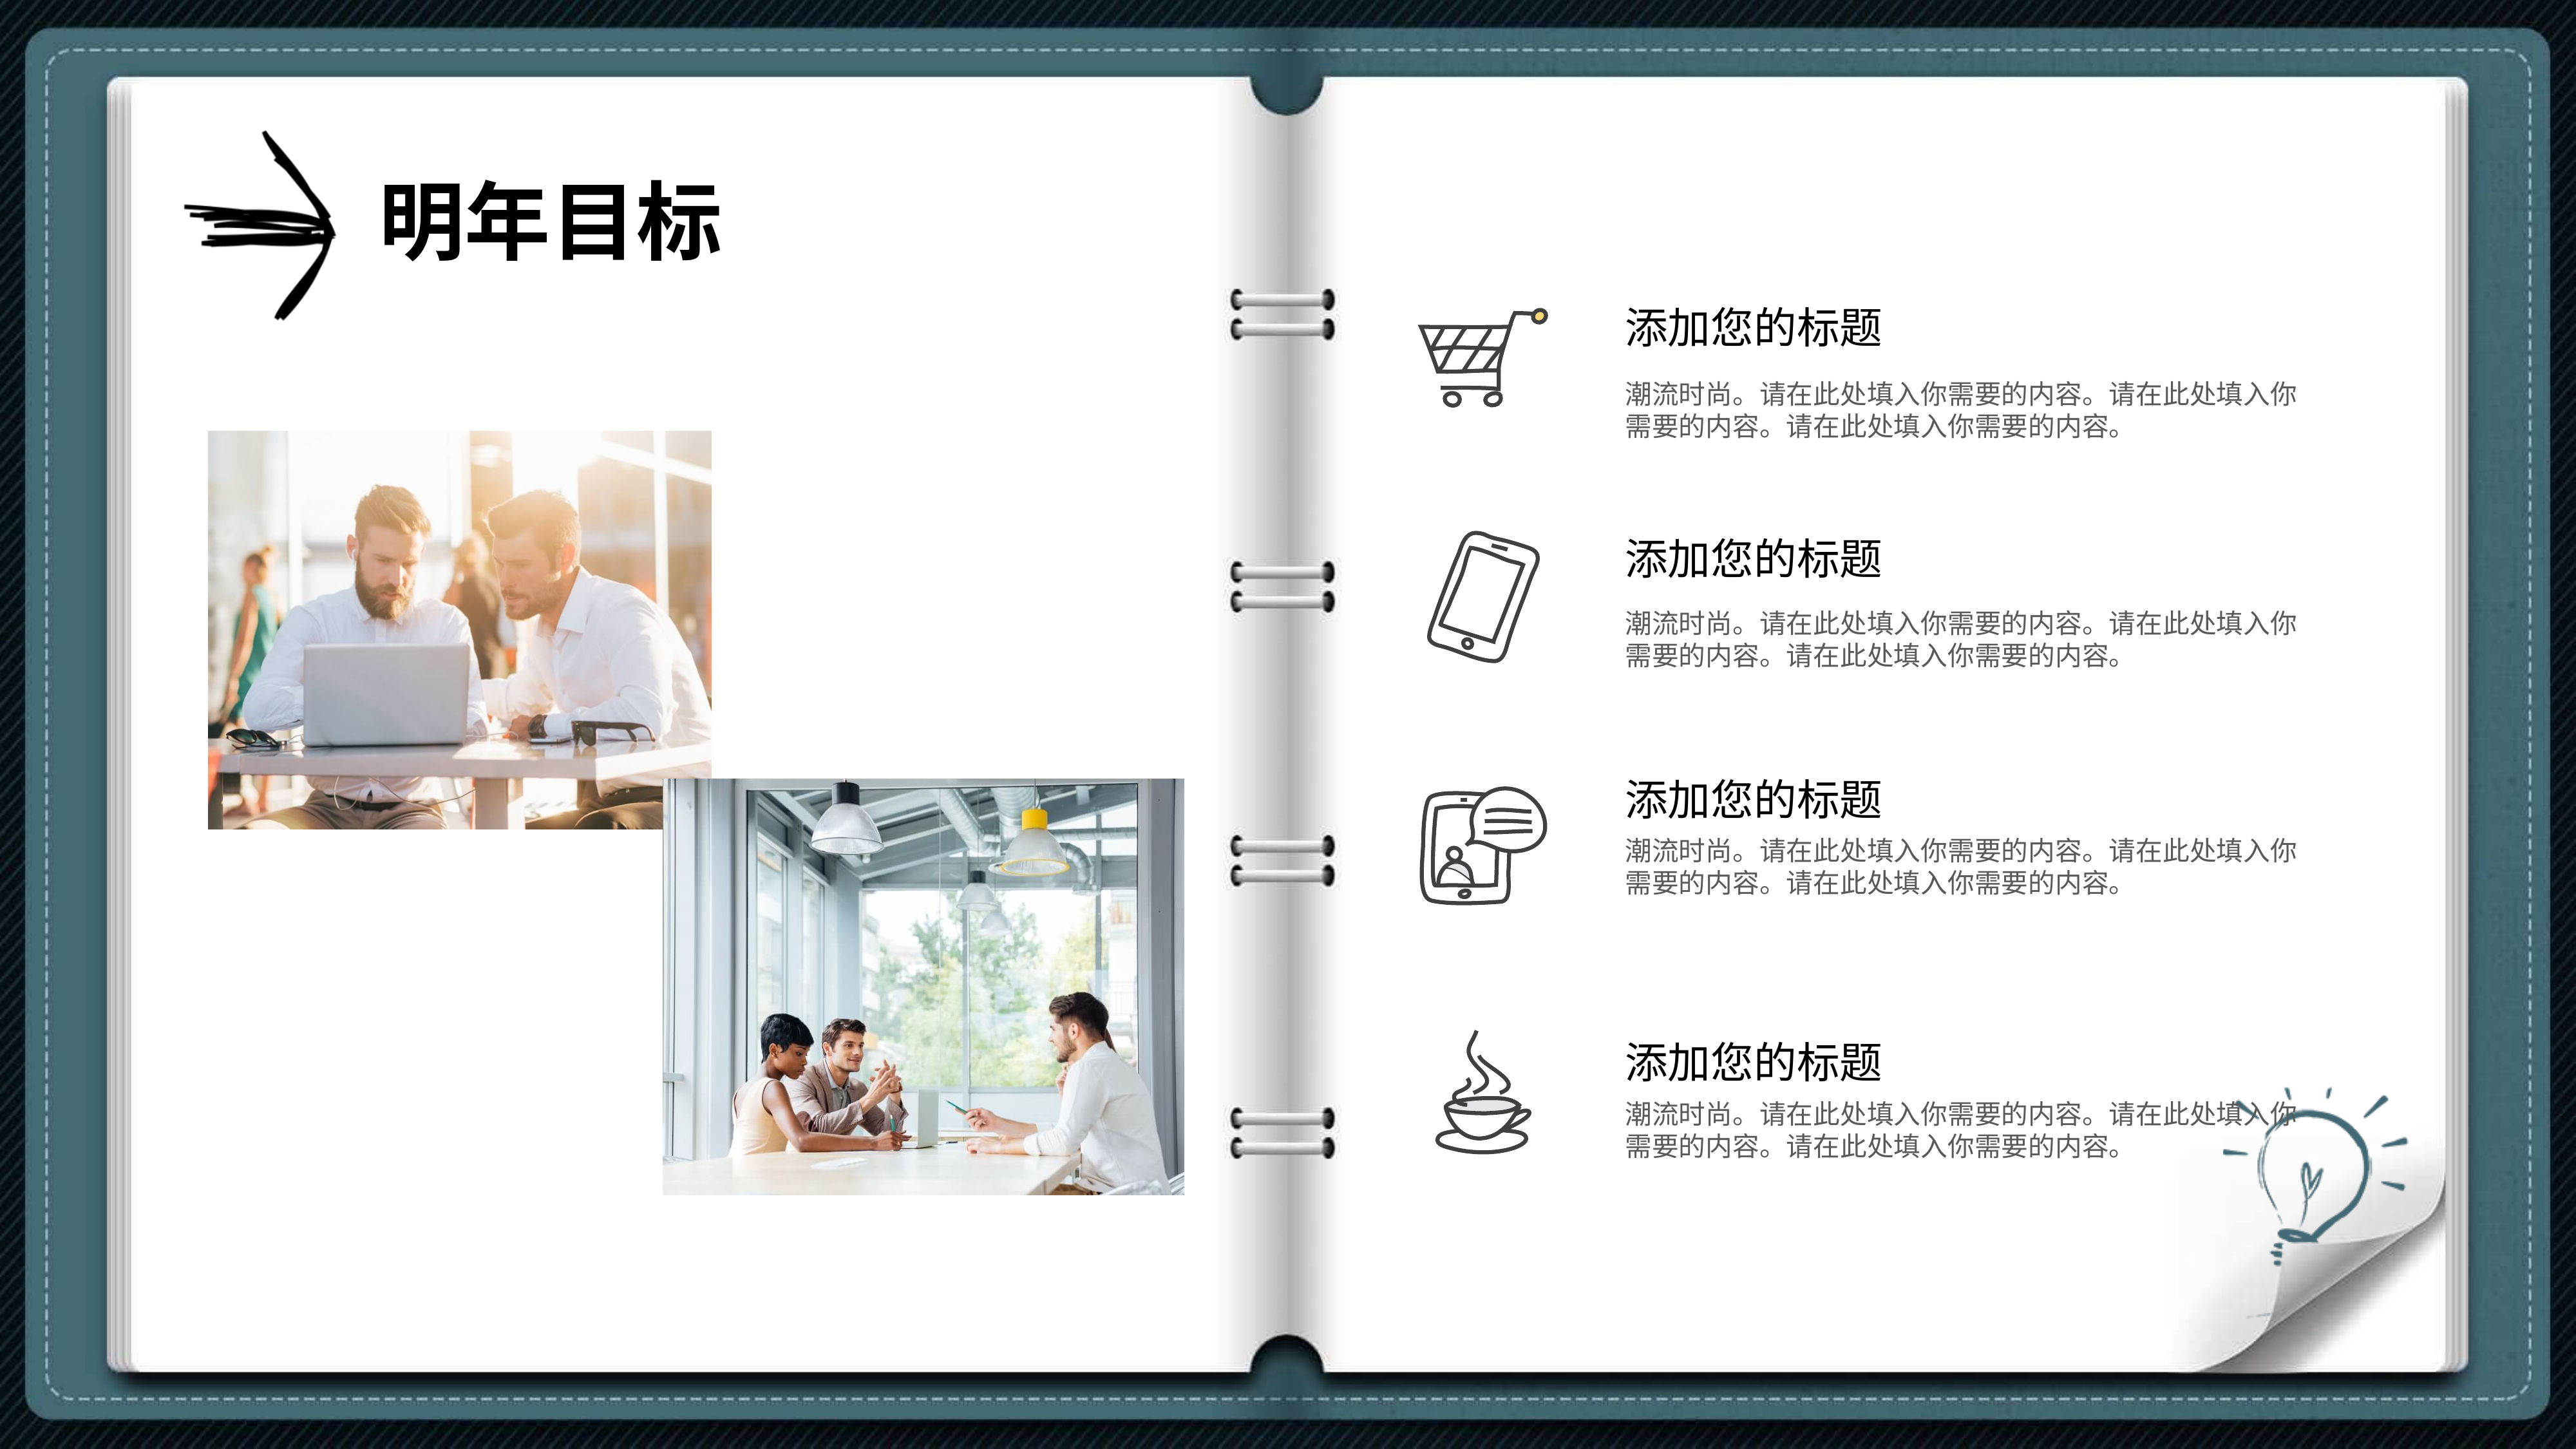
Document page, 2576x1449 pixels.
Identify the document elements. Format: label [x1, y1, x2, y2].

text_box [1428, 533, 1539, 661]
text_box [1421, 788, 1546, 904]
text_box [1421, 310, 1546, 406]
picture [0, 0, 2576, 1449]
text_box [1437, 1030, 1530, 1153]
